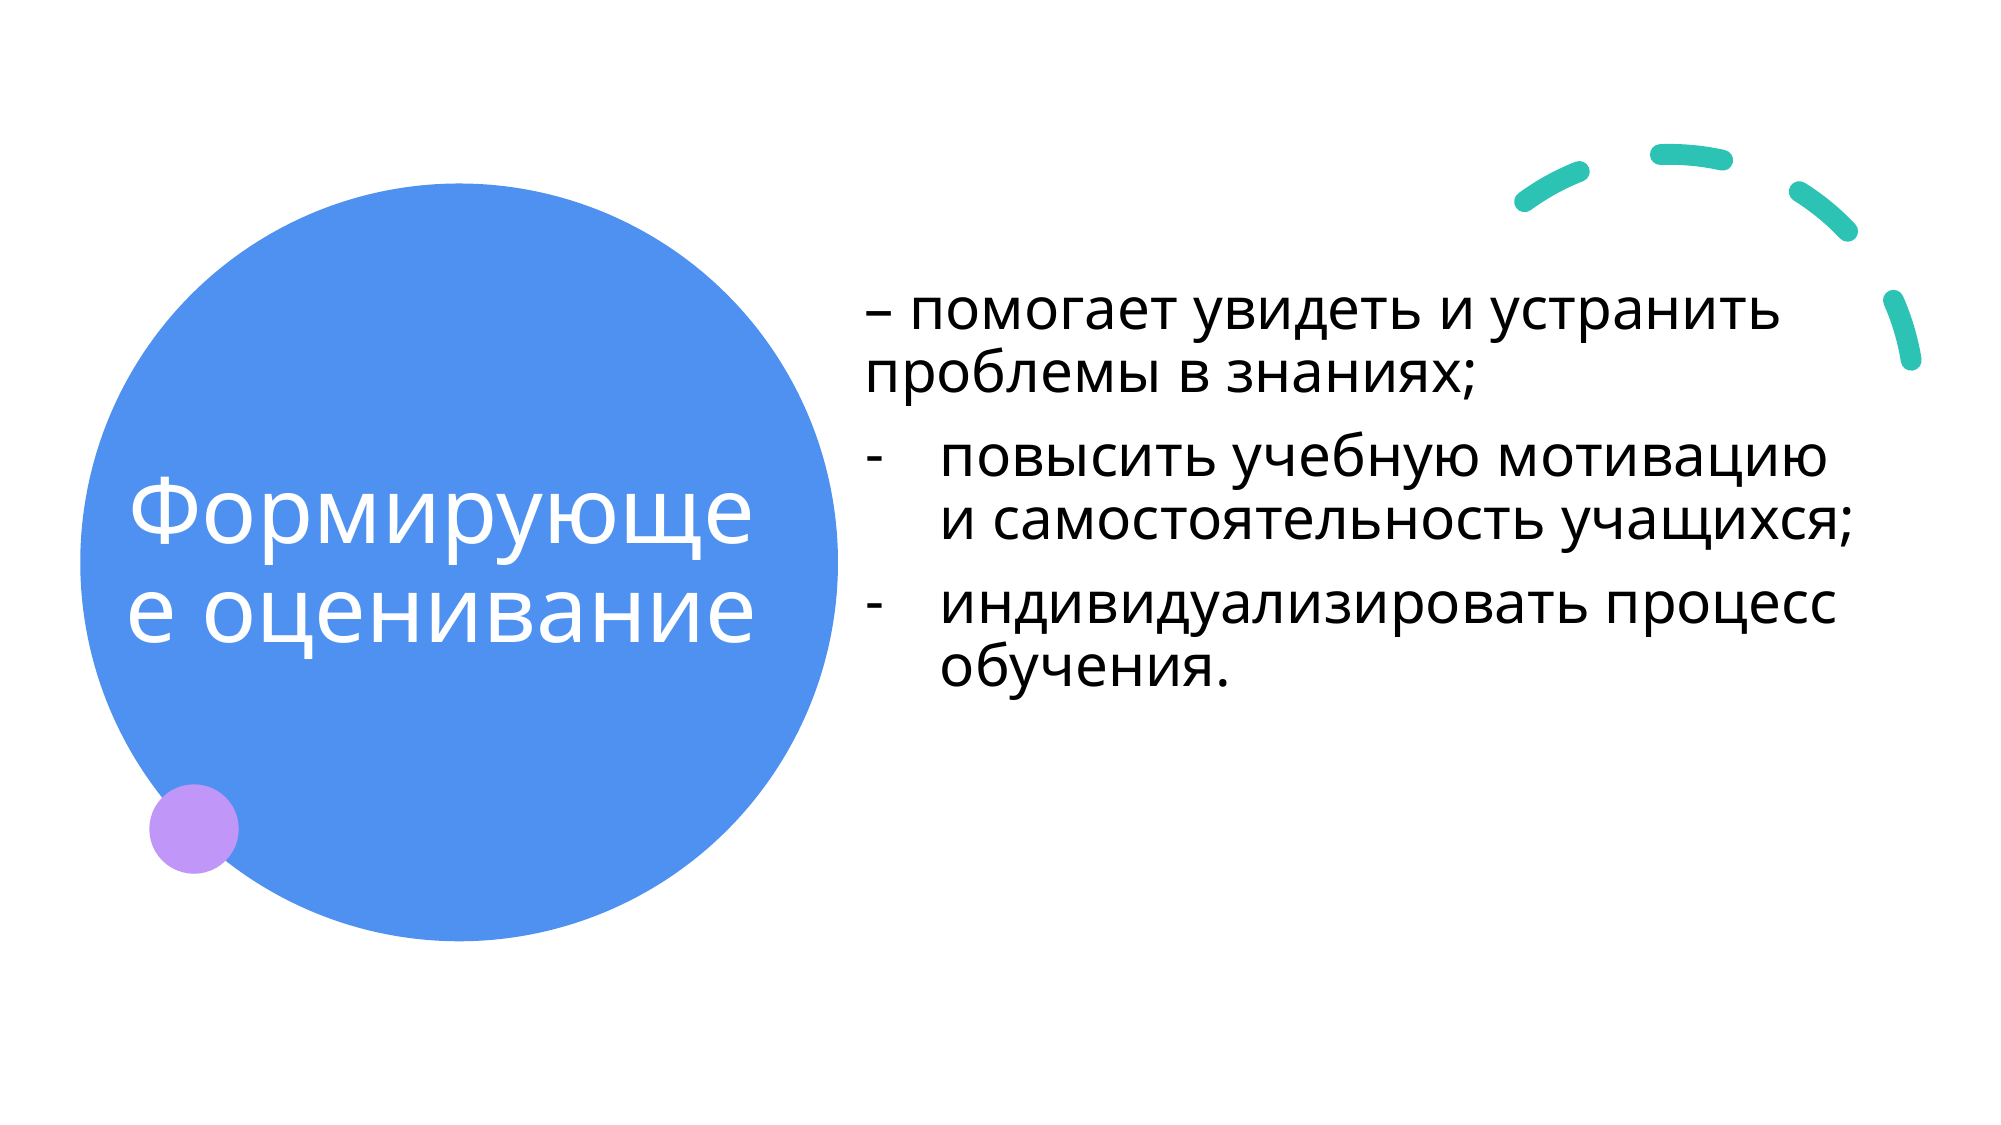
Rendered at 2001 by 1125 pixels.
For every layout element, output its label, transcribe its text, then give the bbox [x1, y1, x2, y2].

title Формирующее оценивание [104, 229, 780, 897]
list – помогает увидеть и устранить проблемы в знаниях; повысить учебную мотивацию и самостоятельность учащихся; индивидуализировать процесс обучения. [849, 250, 1885, 896]
